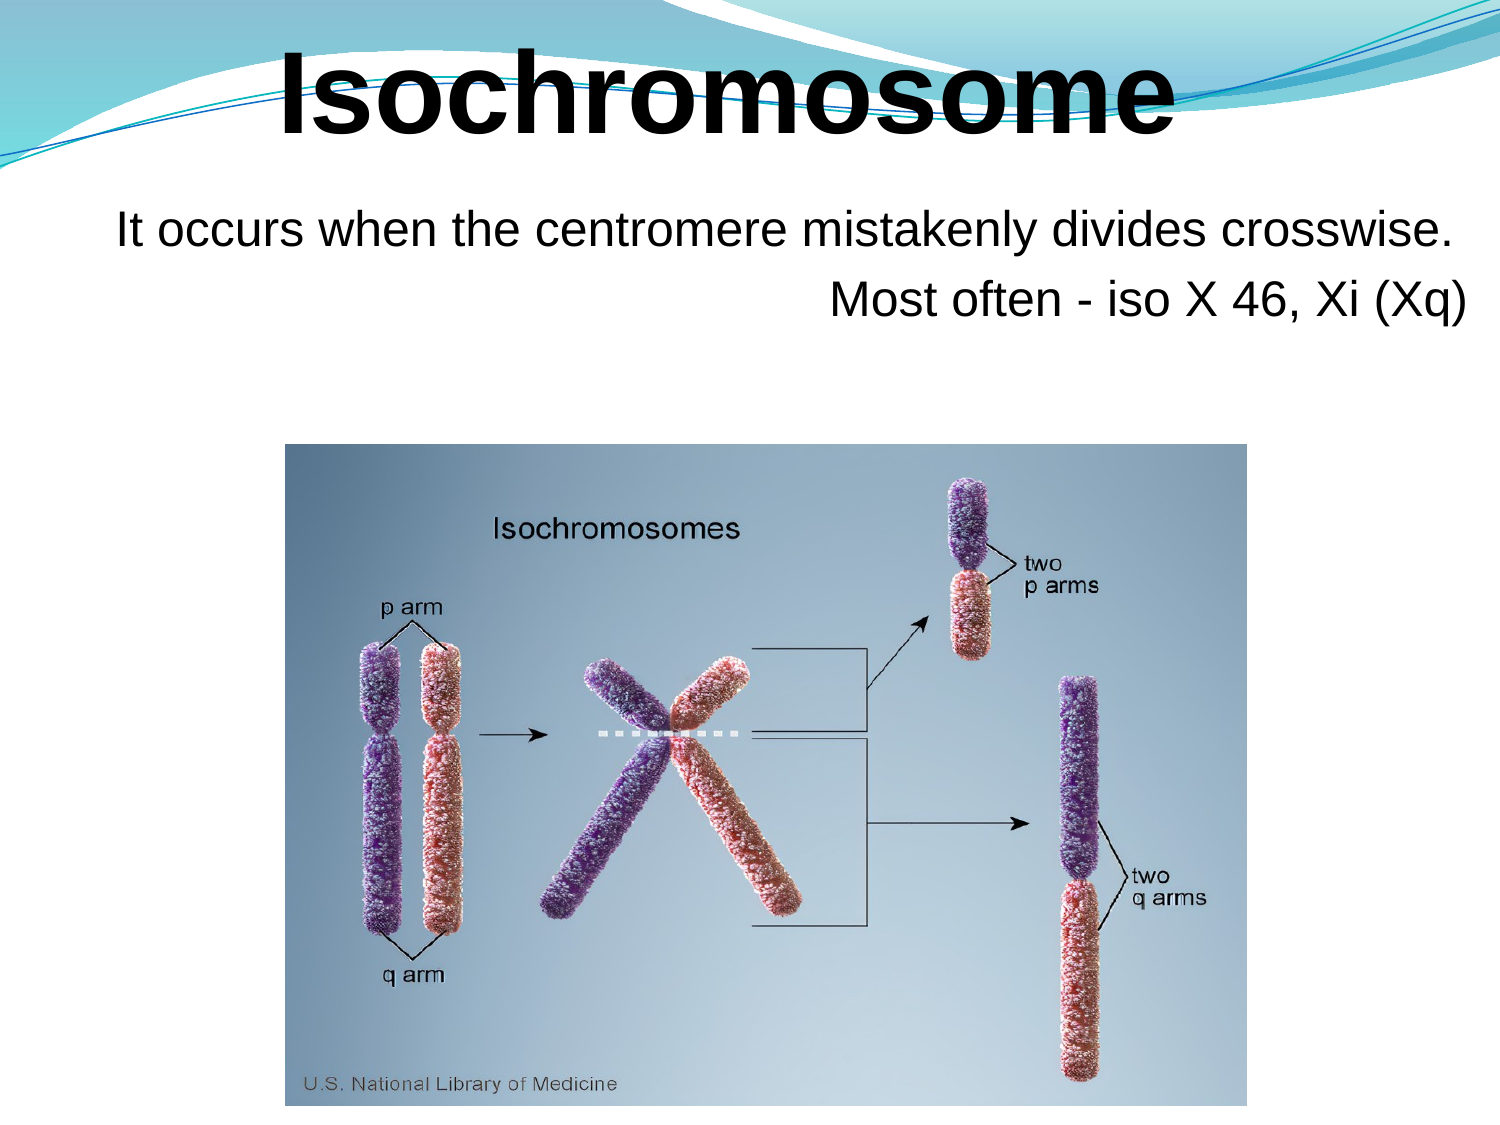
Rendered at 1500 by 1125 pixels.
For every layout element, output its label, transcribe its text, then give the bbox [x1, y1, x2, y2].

picture [285, 444, 1247, 1107]
subtitle It occurs when the centromere mistakenly divides crosswise. Most often - iso X 46, Xi (Xq) [20, 189, 1480, 497]
title Isochromosome [53, 0, 1404, 185]
